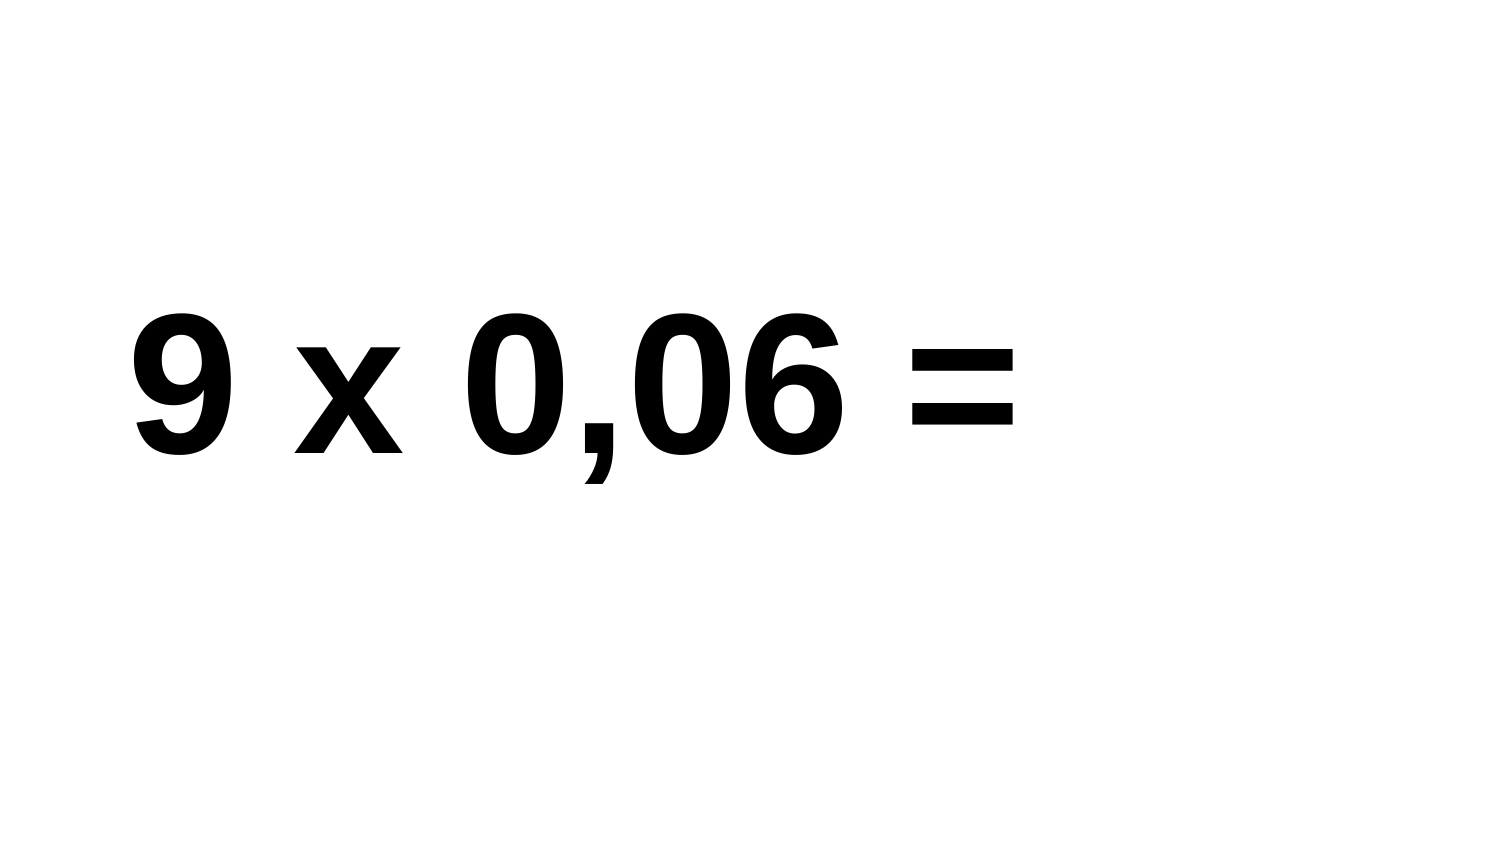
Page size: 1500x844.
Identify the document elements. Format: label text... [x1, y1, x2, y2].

text_box 9 x 0,06 = [112, 318, 1388, 509]
